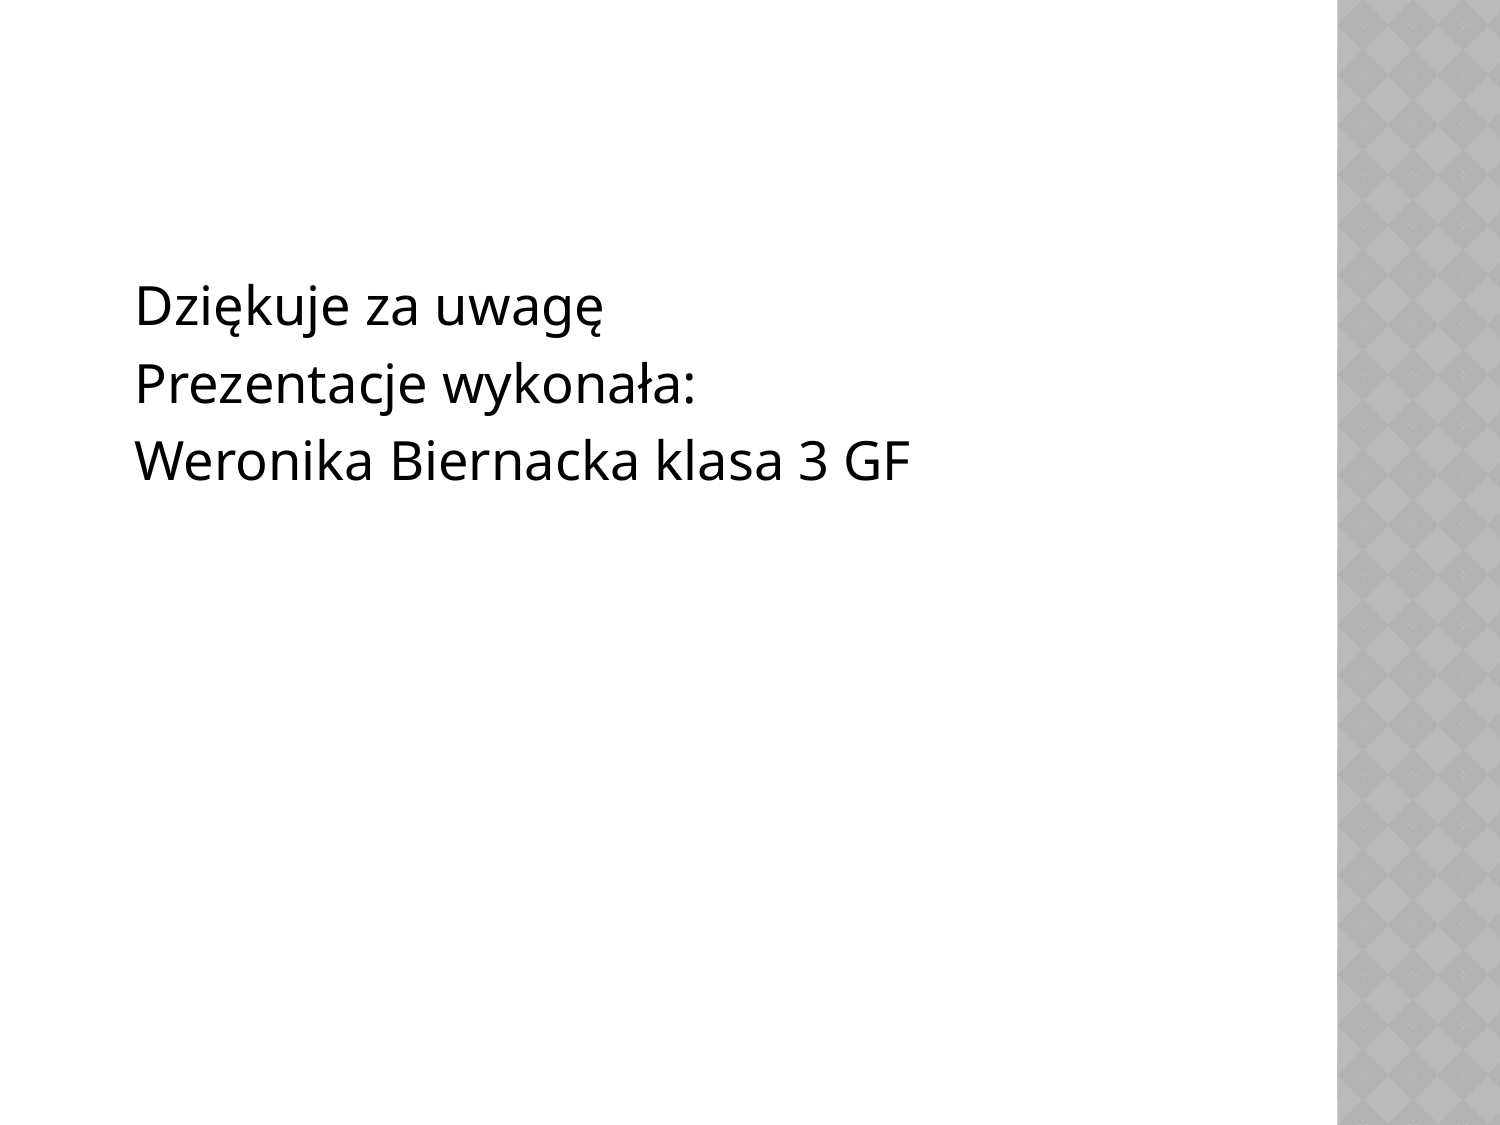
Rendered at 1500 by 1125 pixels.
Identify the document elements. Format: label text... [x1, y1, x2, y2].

list Dziękuje za uwagę Prezentacje wykonała: Weronika Biernacka klasa 3 GF [75, 264, 1263, 1059]
